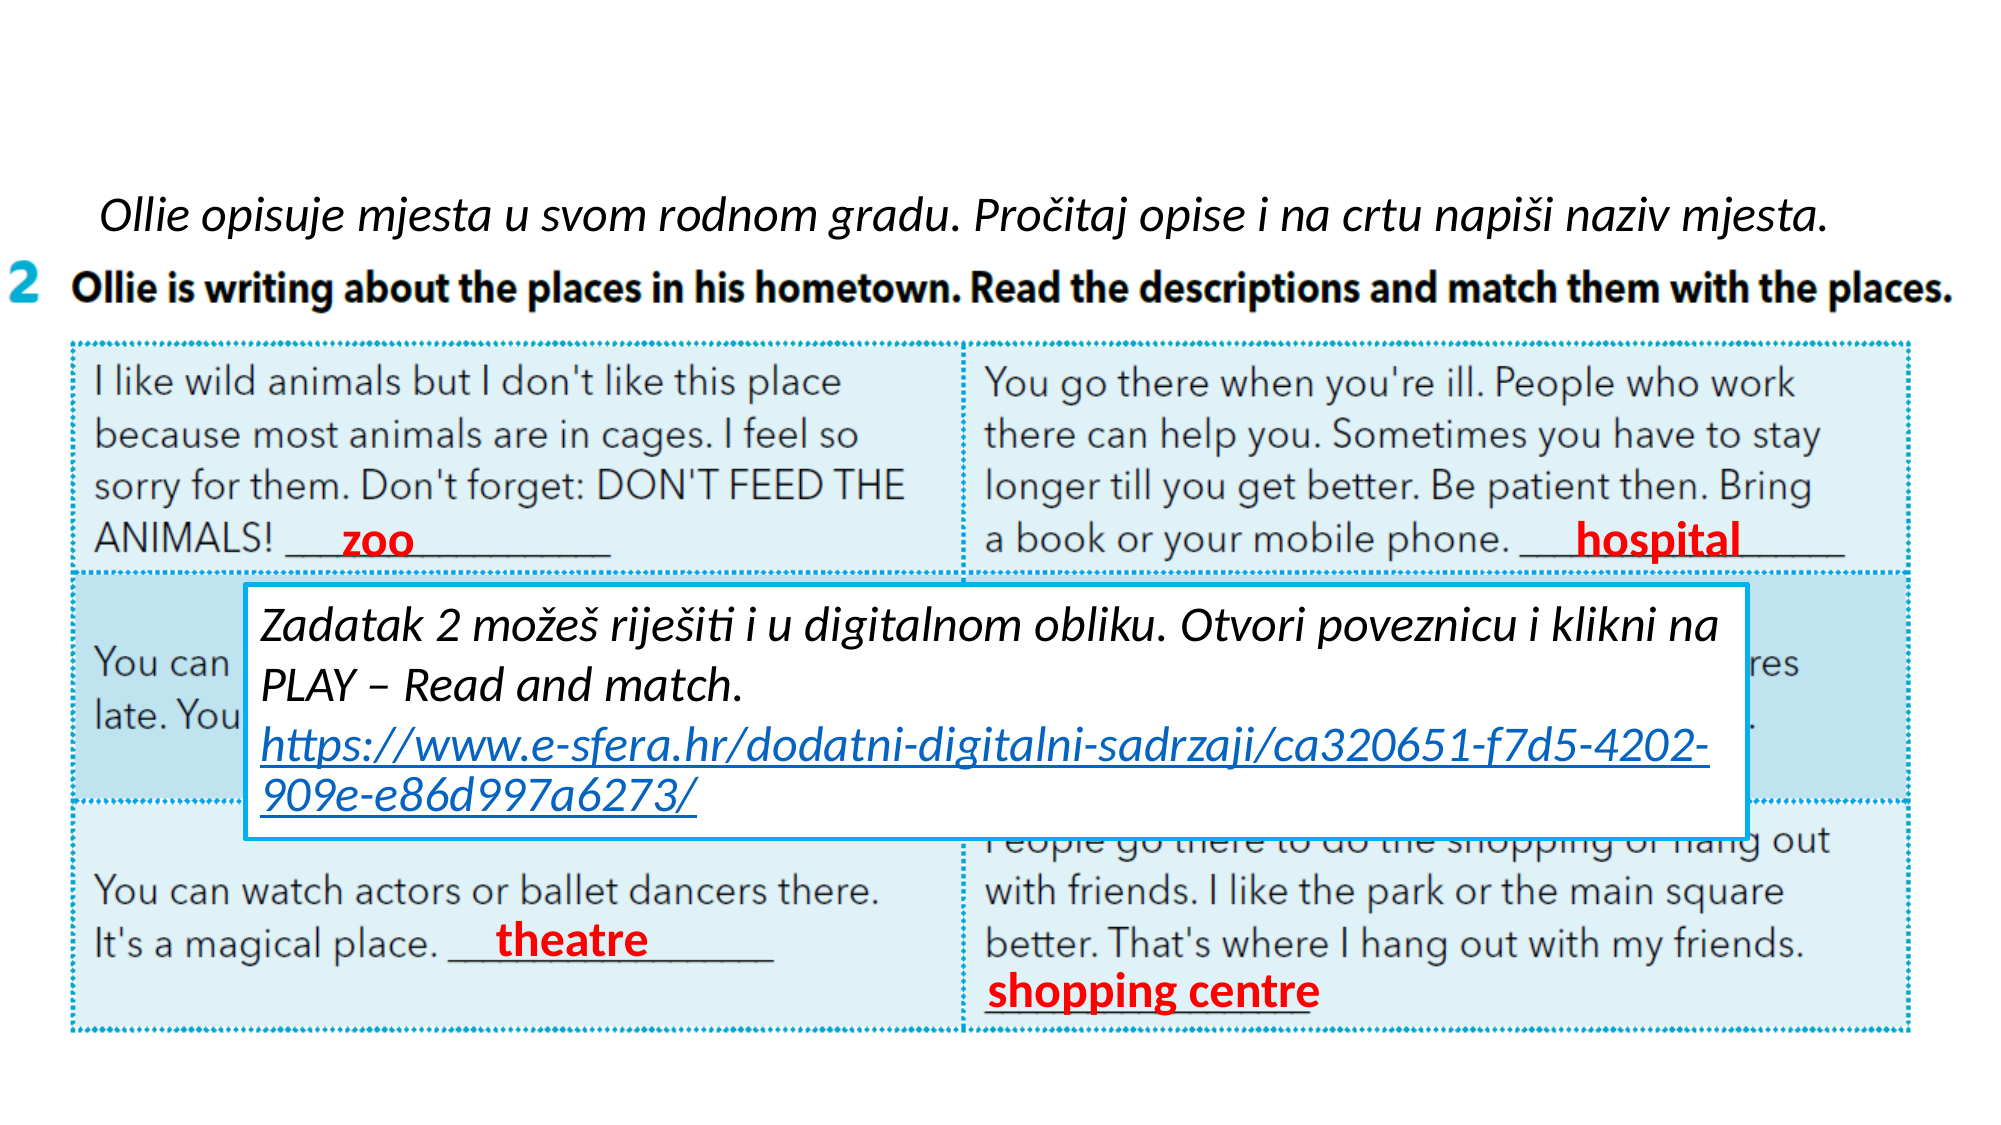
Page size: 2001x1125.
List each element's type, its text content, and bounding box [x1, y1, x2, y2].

text_box Ollie opisuje mjesta u svom rodnom gradu. Pročitaj opise i na crtu napiši naziv mjesta. [84, 174, 1893, 250]
picture [0, 250, 2000, 1048]
